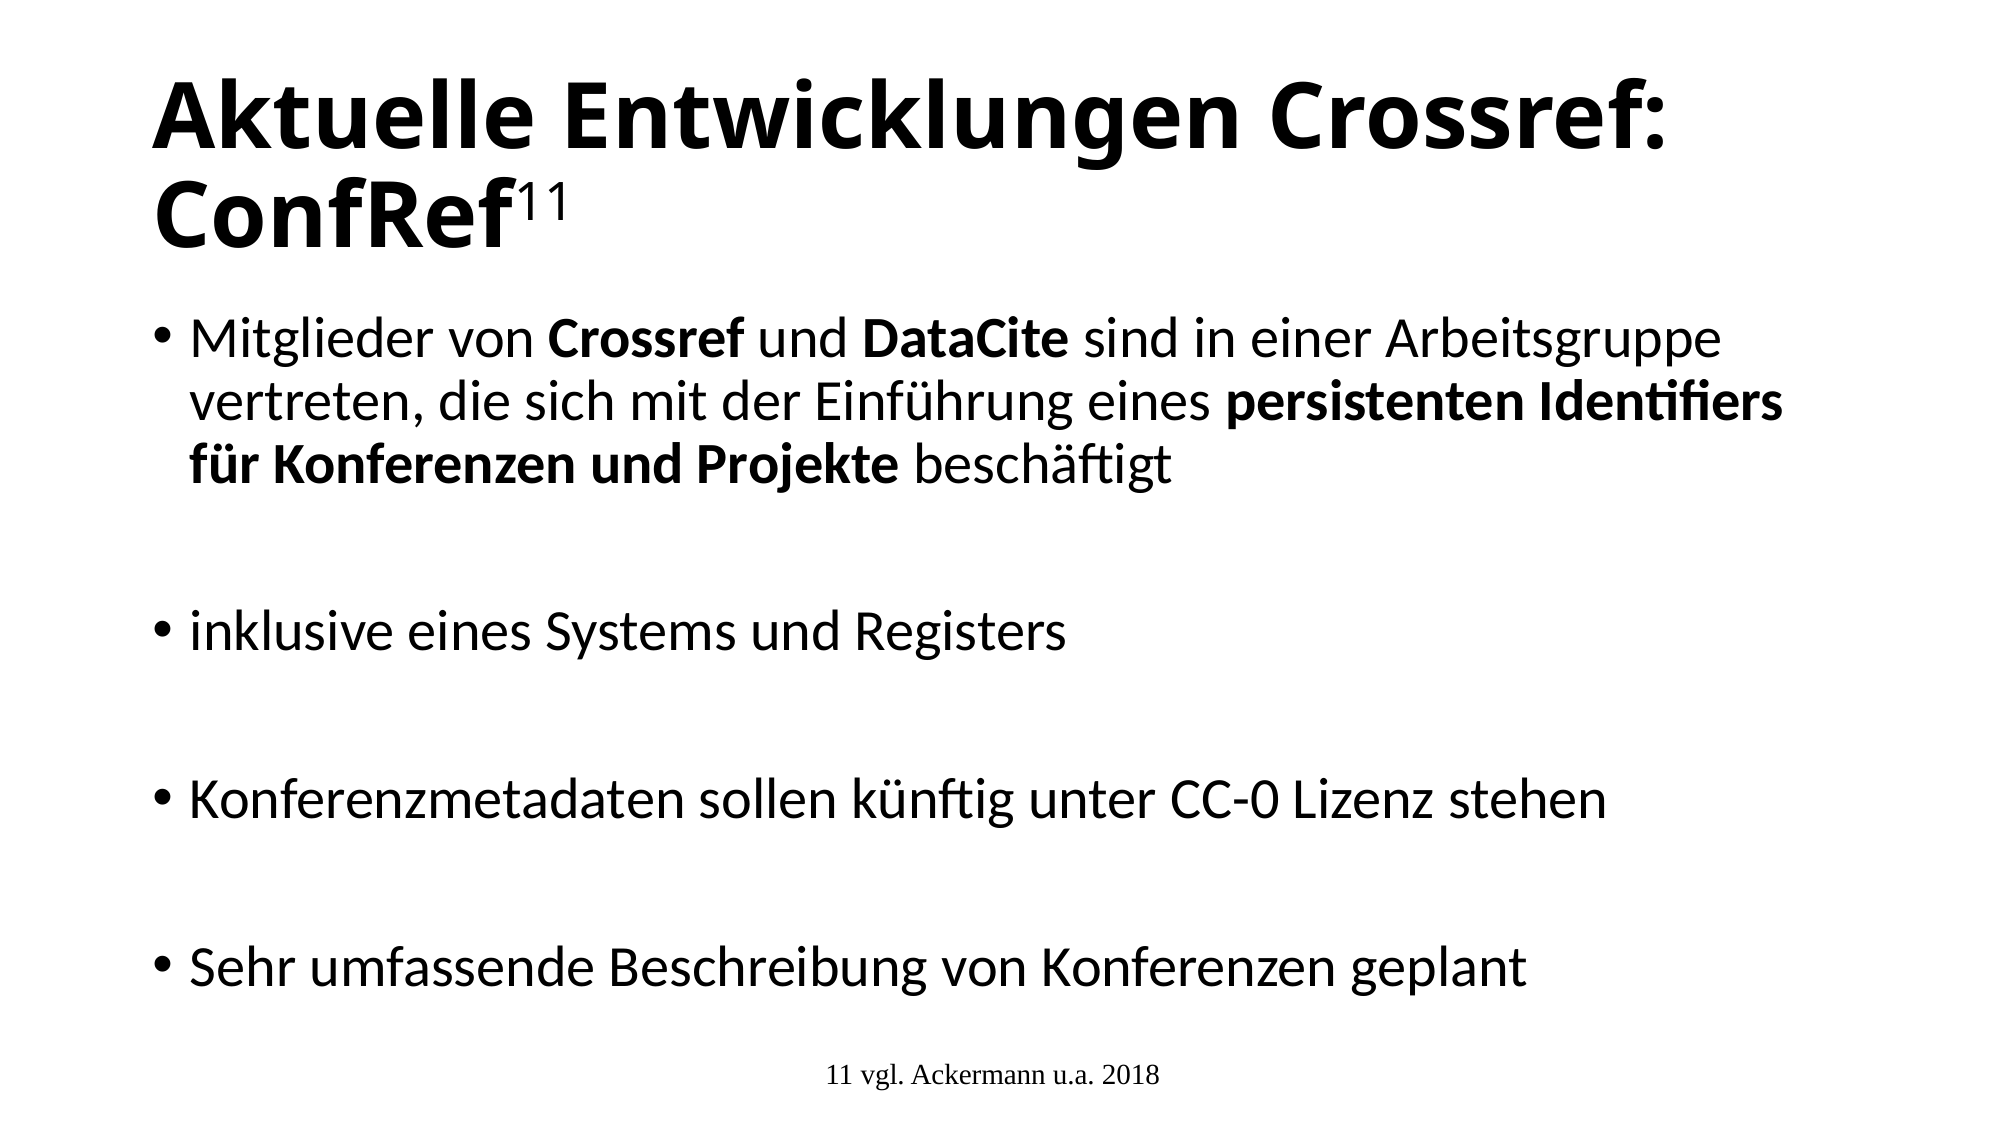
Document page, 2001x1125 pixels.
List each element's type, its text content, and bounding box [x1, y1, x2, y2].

footer 11 vgl. Ackermann u.a. 2018 [662, 1042, 1338, 1103]
list Mitglieder von Crossref und DataCite sind in einer Arbeitsgruppe vertreten, die sich mit der Einführung eines persistenten Identifiers für Konferenzen und Projekte beschäftigt inklusive eines Systems und Registers Konferenzmetadaten sollen künftig unter CC-0 Lizenz stehen Sehr umfassende Beschreibung von Konferenzen geplant [137, 299, 1863, 1014]
title Aktuelle Entwicklungen Crossref: ConfRef11 [137, 59, 1863, 278]
